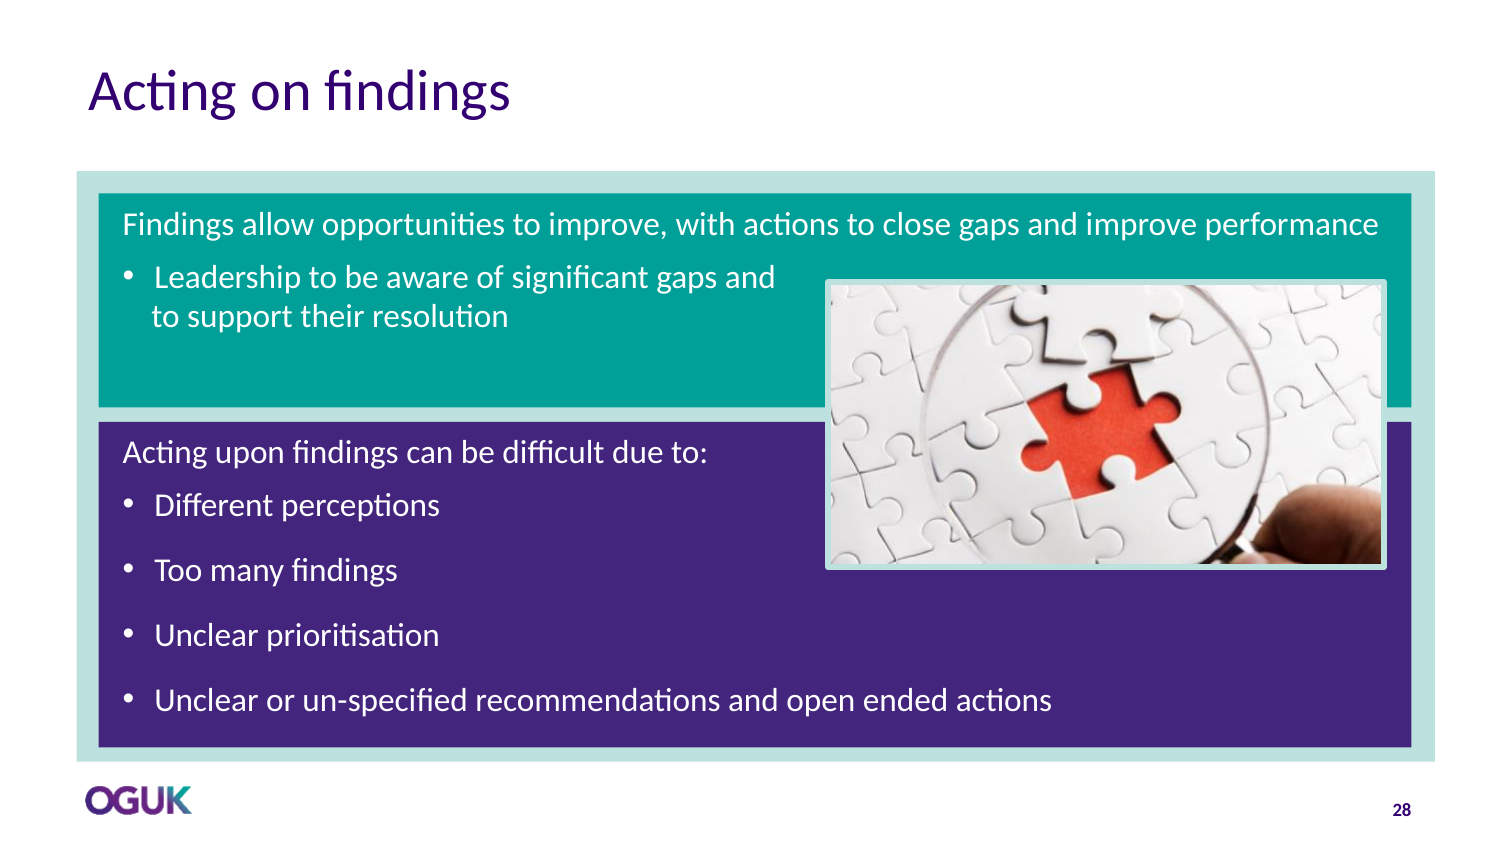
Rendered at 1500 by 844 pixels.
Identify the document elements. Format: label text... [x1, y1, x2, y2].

title Acting on findings [88, 38, 1412, 145]
picture [76, 778, 200, 822]
picture [831, 284, 1381, 565]
text_box Acting upon findings can be difficult due to: Different perceptions Too many findings Unclear prioritisation Unclear or un-specified recommendations and open ended actions [98, 421, 1412, 748]
slide_number 28 [1352, 800, 1412, 818]
text_box [76, 170, 1436, 763]
text_box Findings allow opportunities to improve, with actions to close gaps and improve performance Leadership to be aware of significant gaps and to support their resolution [98, 192, 1412, 408]
